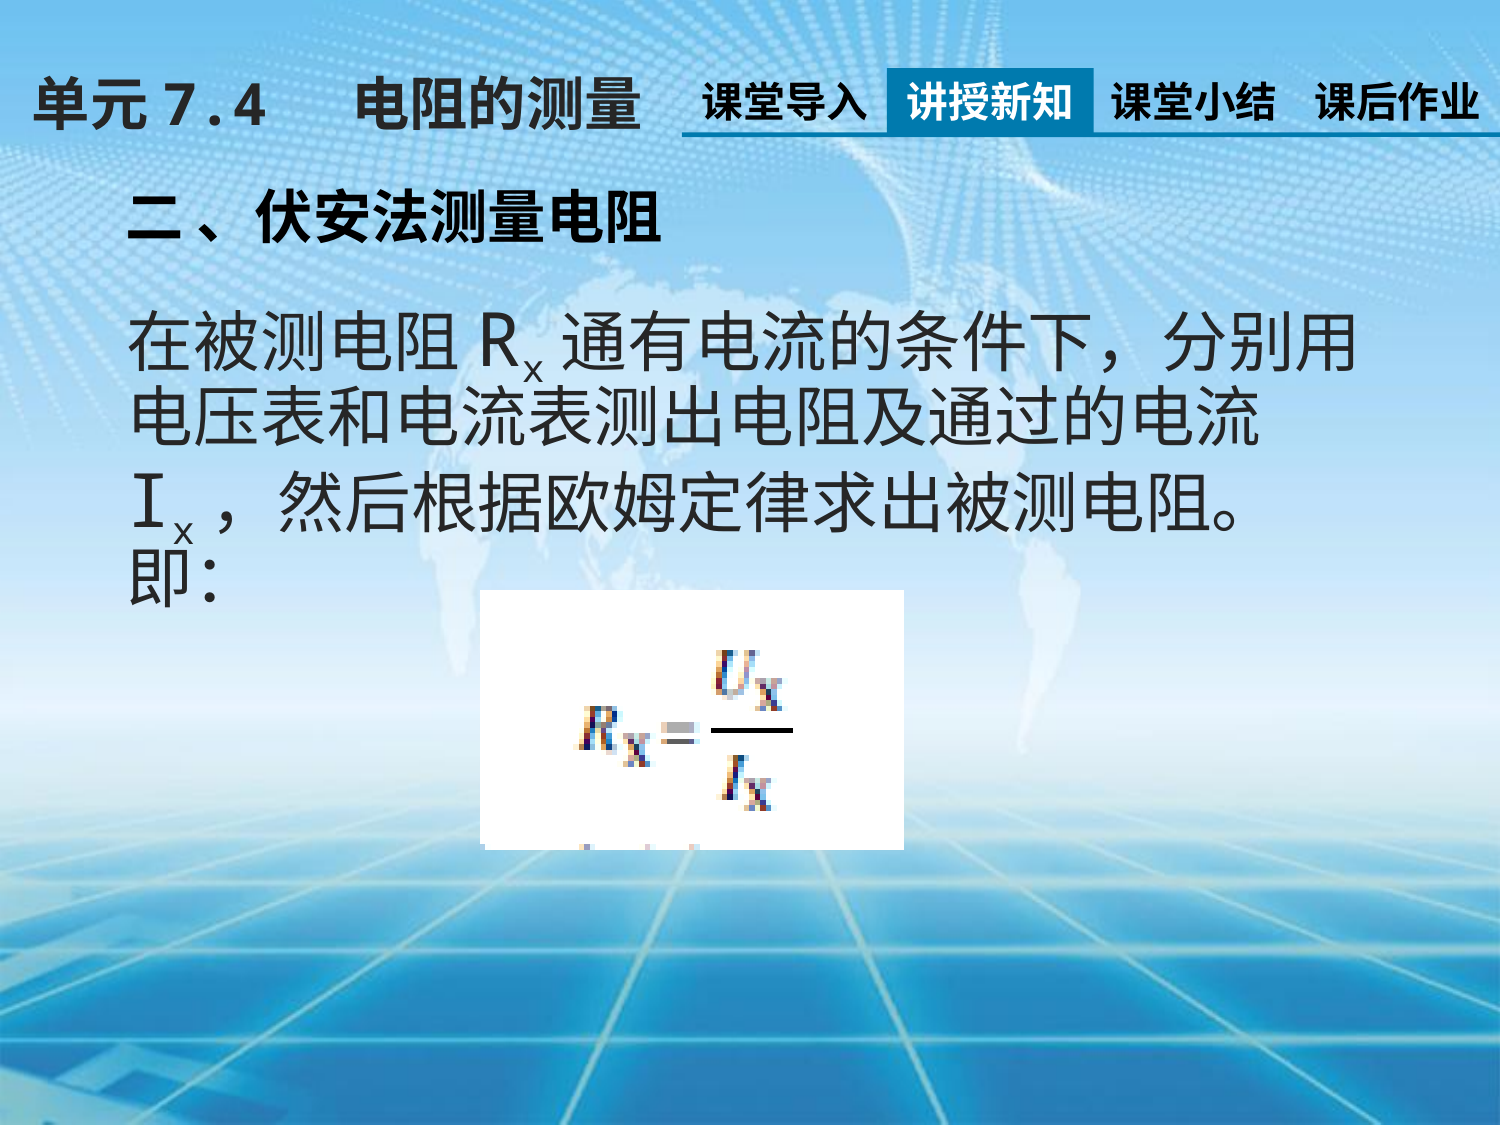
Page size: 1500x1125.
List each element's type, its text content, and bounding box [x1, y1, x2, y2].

text_box [76, 278, 1424, 501]
text_box 二 、伏安法测量电阻 [110, 167, 1461, 263]
picture [0, 0, 1500, 1125]
text_box 在被测电阻Rx通有电流的条件下，分别用电压表和电流表测出电阻及通过的电流Ix，然后根据欧姆定律求出被测电阻。即： [111, 287, 1424, 552]
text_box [16, 59, 1500, 146]
